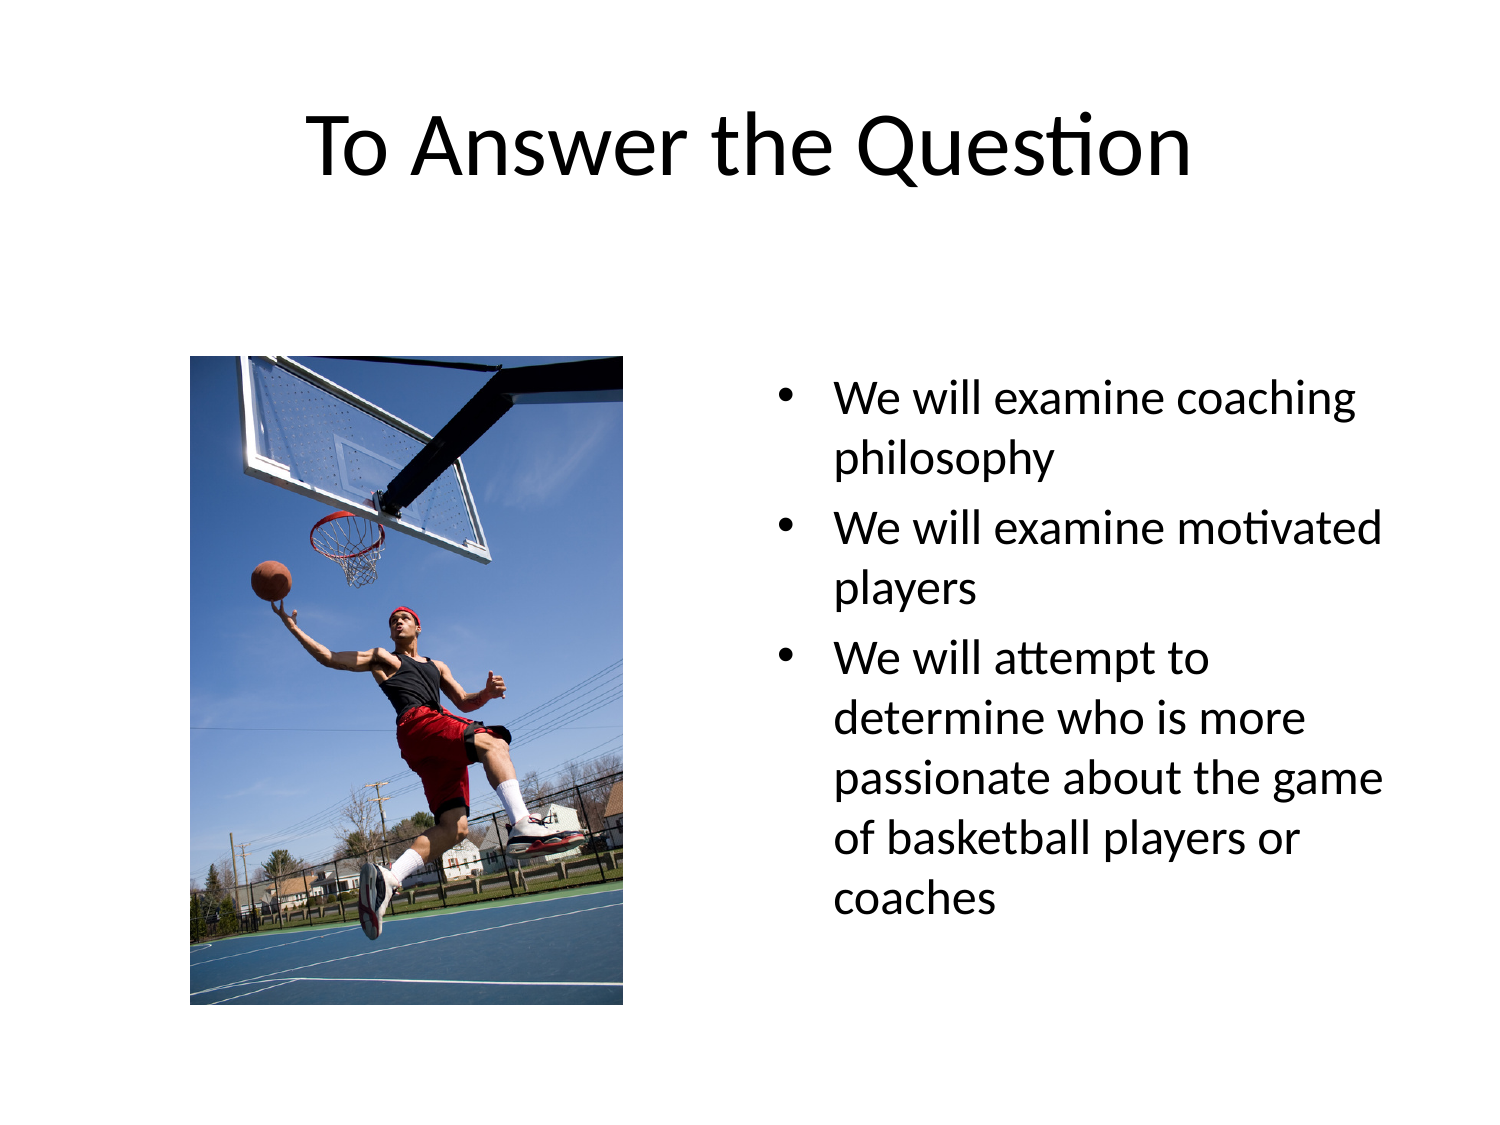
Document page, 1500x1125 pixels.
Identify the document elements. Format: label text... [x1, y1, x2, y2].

title To Answer the Question [75, 45, 1425, 233]
list We will examine coaching philosophy We will examine motivated players We will attempt to determine who is more passionate about the game of basketball players or coaches [761, 356, 1425, 1005]
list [190, 356, 623, 1006]
